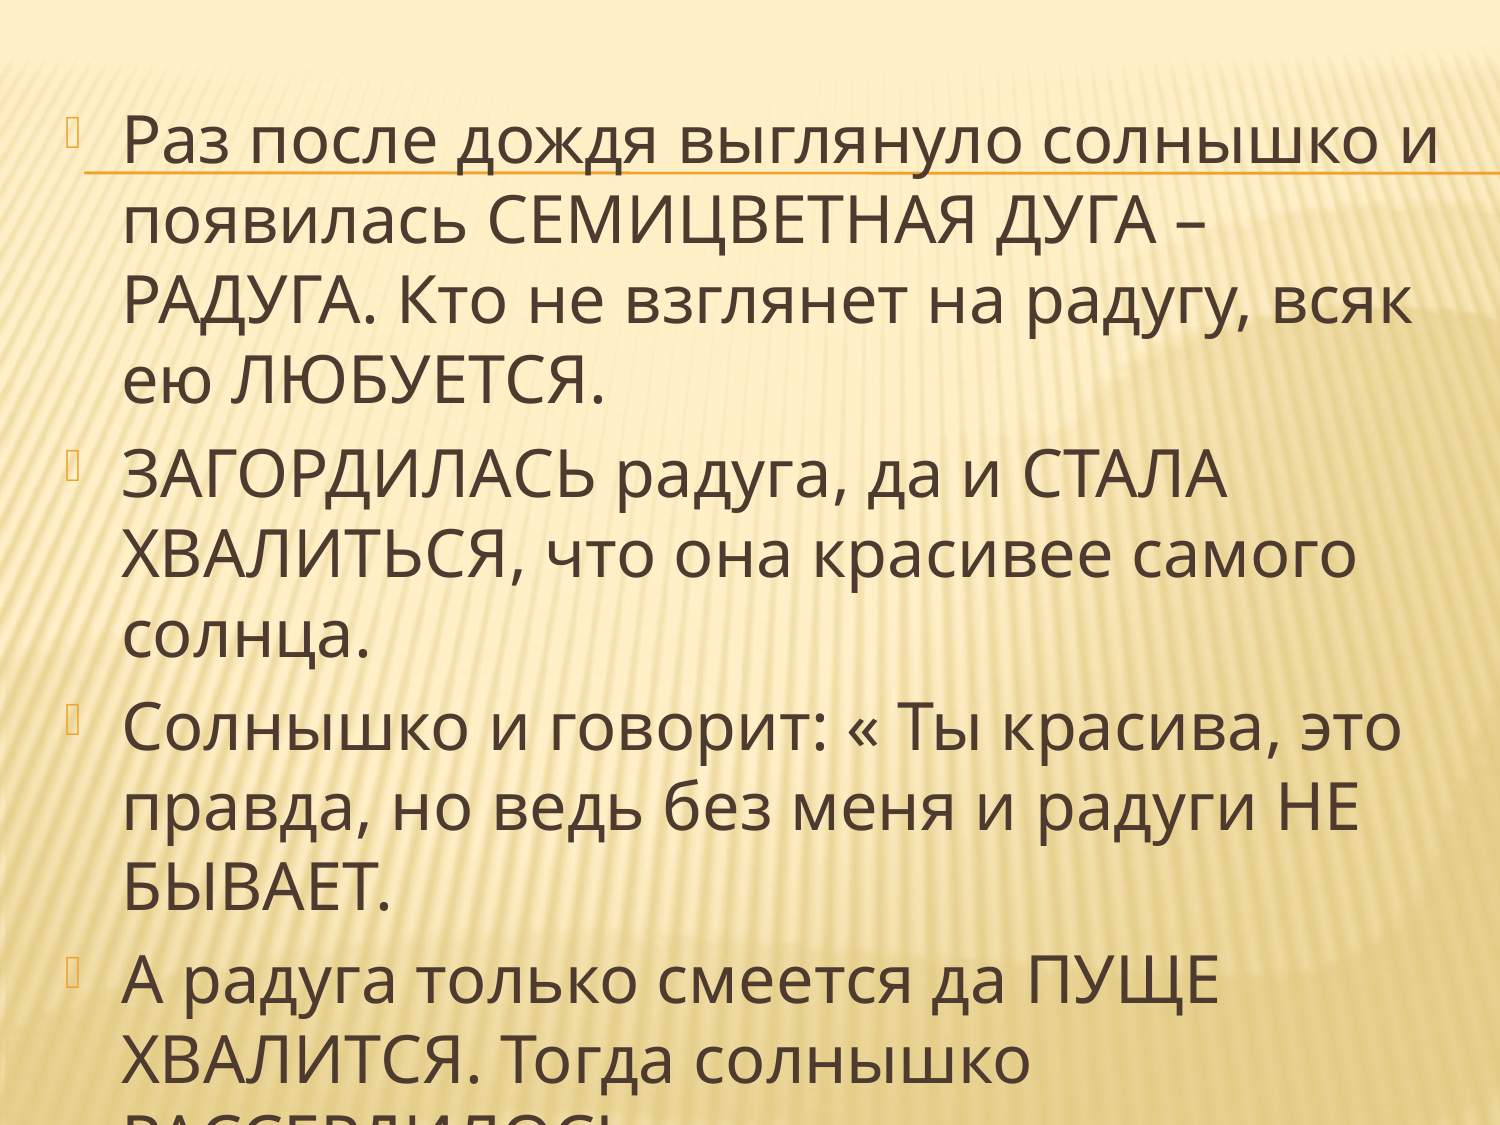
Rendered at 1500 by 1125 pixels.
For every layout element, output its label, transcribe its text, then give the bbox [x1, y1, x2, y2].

list Раз после дождя выглянуло солнышко и появилась СЕМИЦВЕТНАЯ ДУГА –РАДУГА. Кто не взглянет на радугу, всяк ею ЛЮБУЕТСЯ. ЗАГОРДИЛАСЬ радуга, да и СТАЛА ХВАЛИТЬСЯ, что она красивее самого солнца. Солнышко и говорит: « Ты красива, это правда, но ведь без меня и радуги НЕ БЫВАЕТ. А радуга только смеется да ПУЩЕ ХВАЛИТСЯ. Тогда солнышко РАССЕРДИЛОСЬ и спряталось за тучу - и радуги как НИ БЫВАЛО. [50, 90, 1475, 1125]
